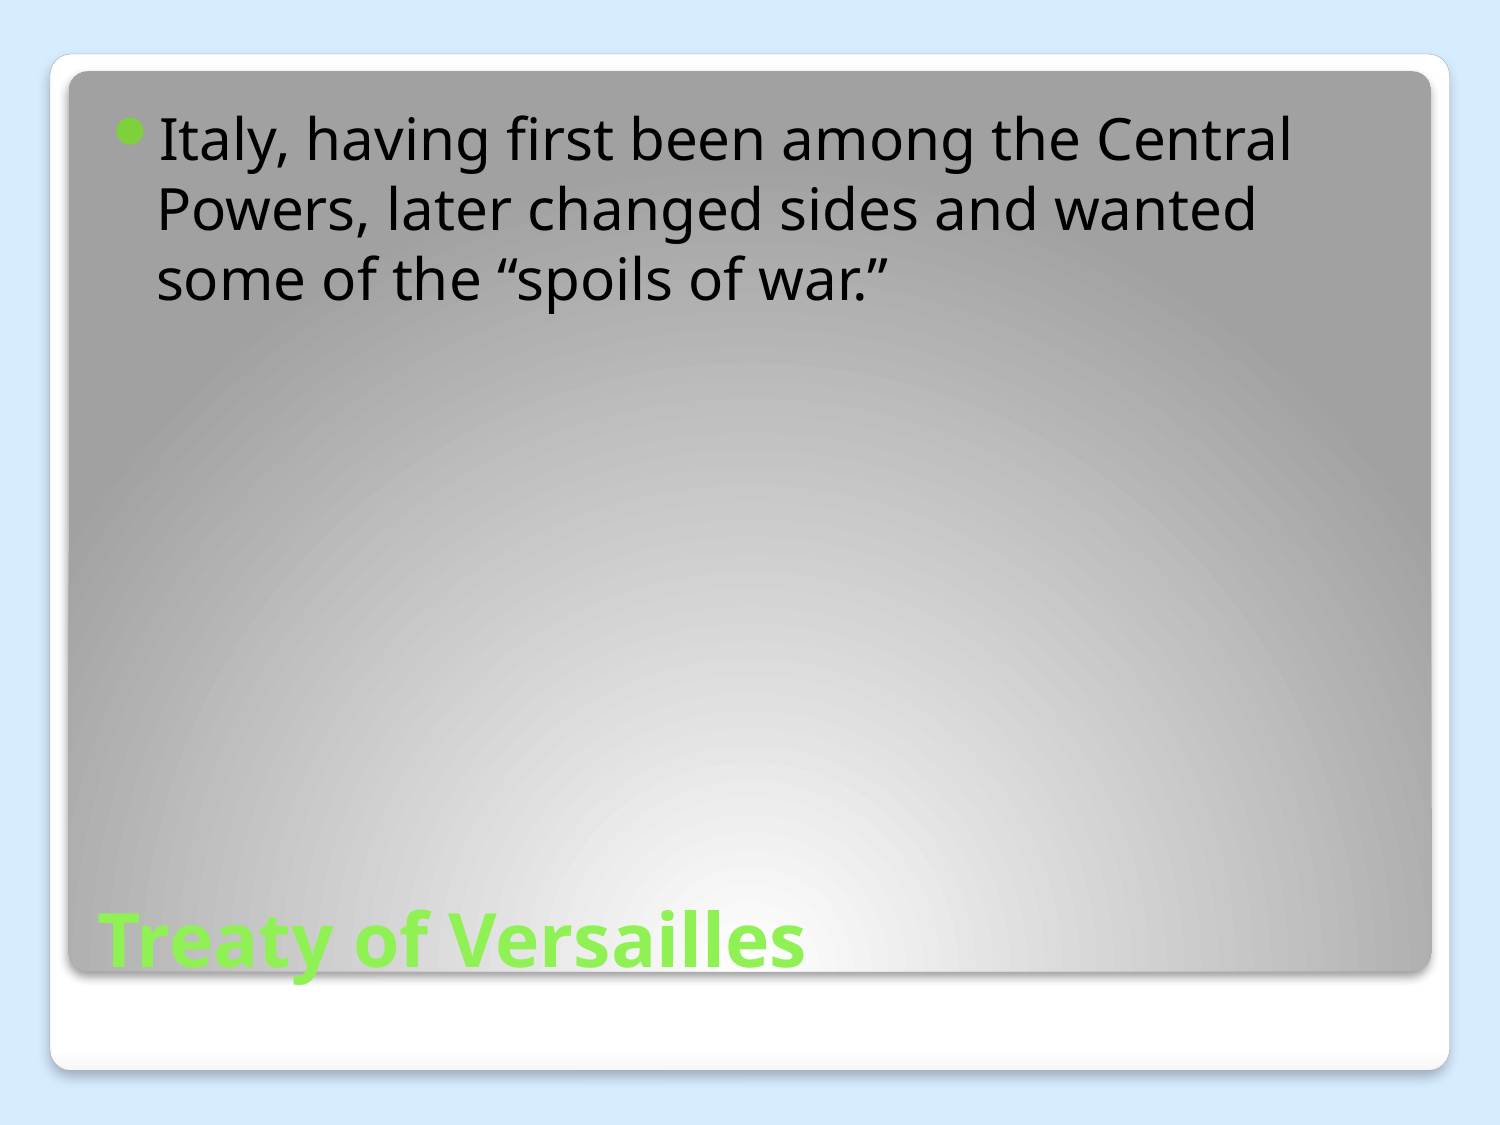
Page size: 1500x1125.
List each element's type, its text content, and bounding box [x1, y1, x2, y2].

list Italy, having first been among the Central Powers, later changed sides and wanted some of the “spoils of war.” [82, 86, 1425, 774]
title Treaty of Versailles [82, 817, 1425, 990]
